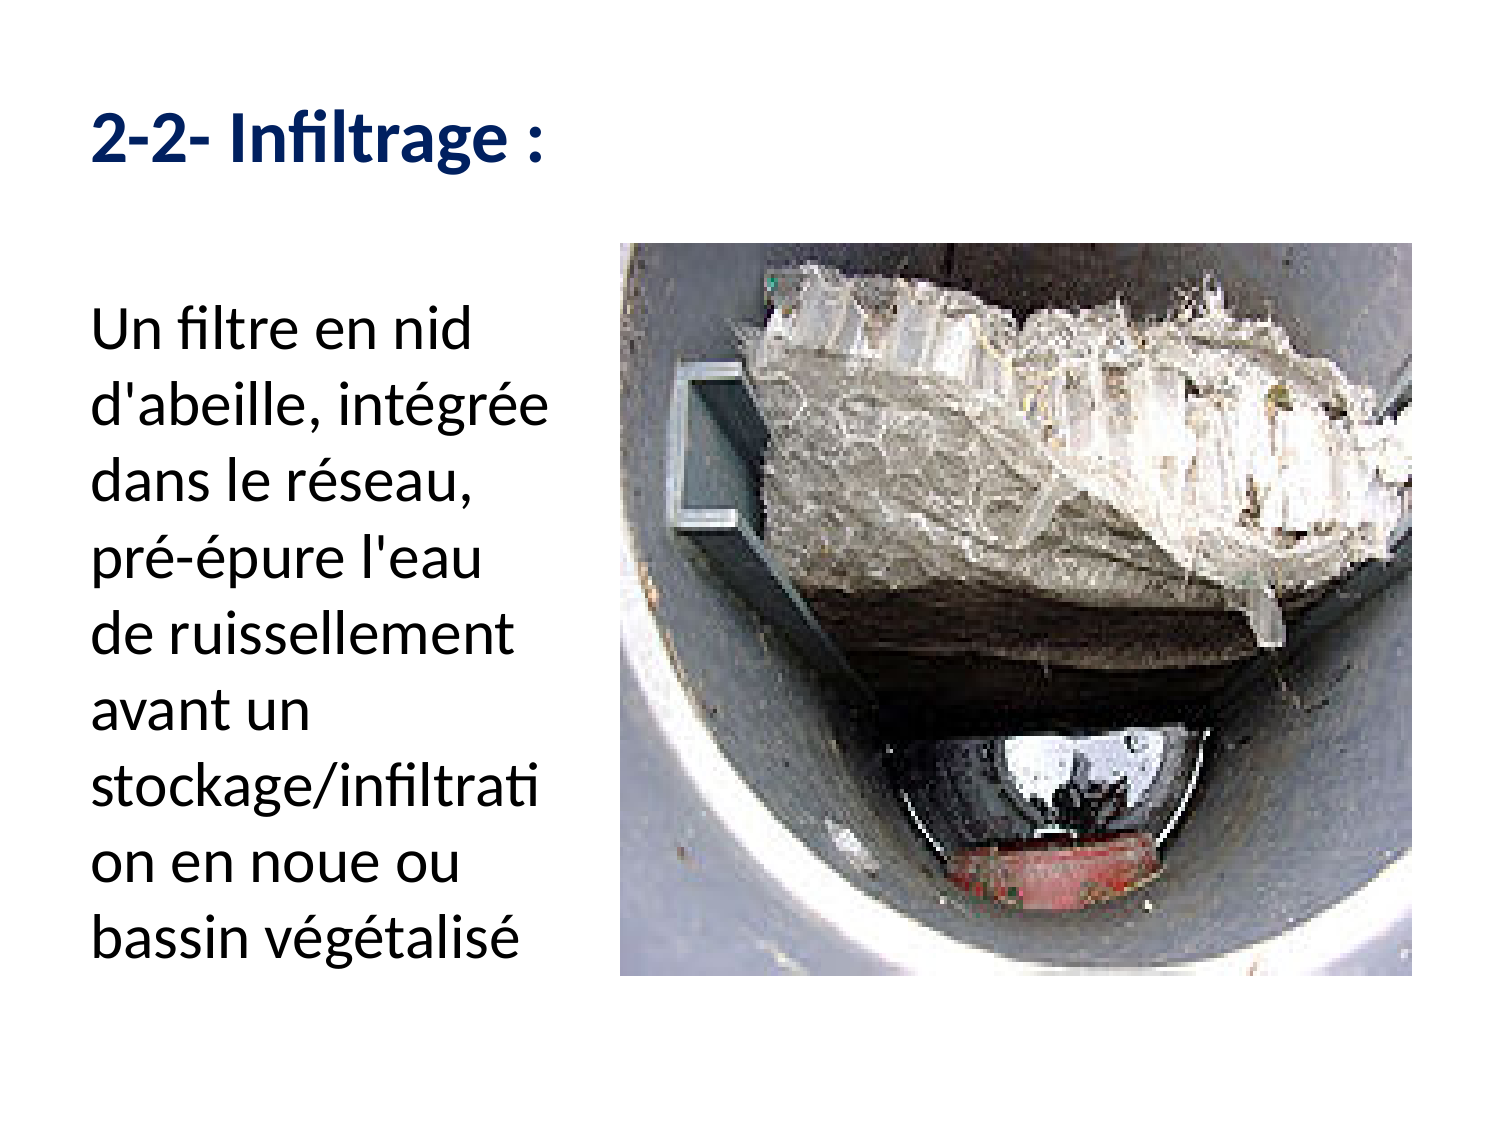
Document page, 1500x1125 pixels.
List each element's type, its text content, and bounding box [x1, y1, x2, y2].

list Un filtre en nid d'abeille, intégrée dans le réseau, pré-épure l'eau de ruissellement avant un stockage/infiltration en noue ou bassin végétalisé [75, 235, 569, 1005]
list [619, 243, 1412, 977]
title 2-2- Infiltrage : [75, 44, 569, 235]
